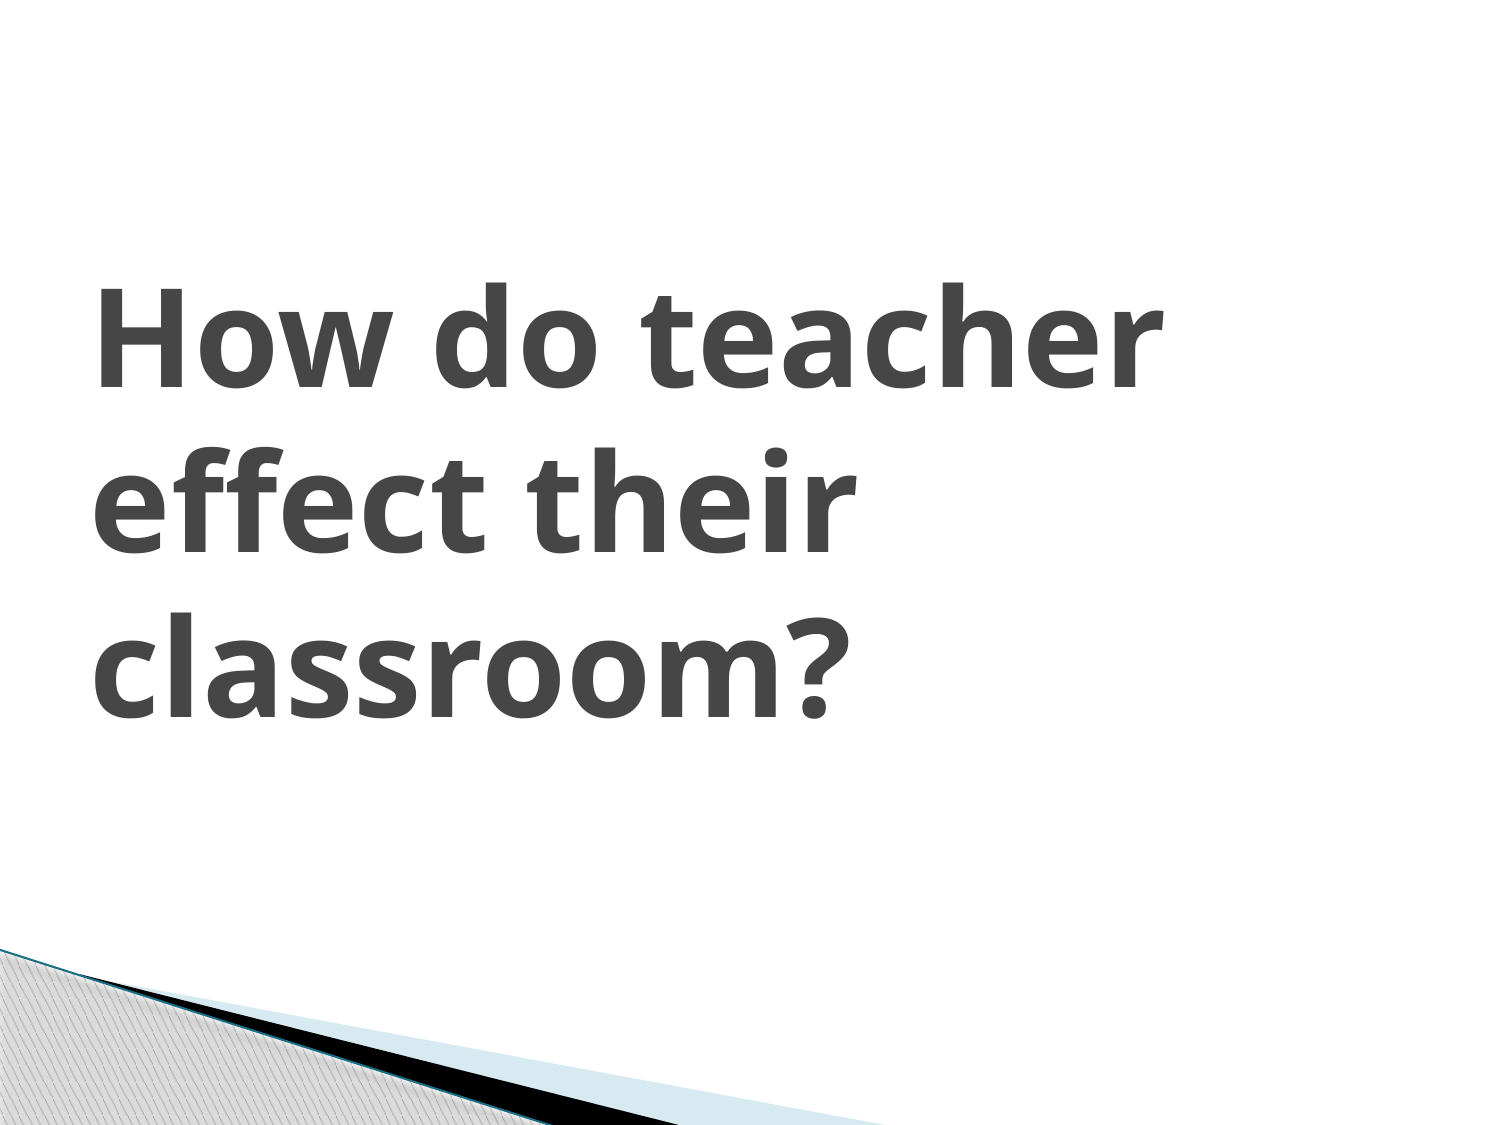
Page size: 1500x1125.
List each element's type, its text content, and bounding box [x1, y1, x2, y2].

title How do teacher effect their classroom? [75, 45, 1425, 950]
